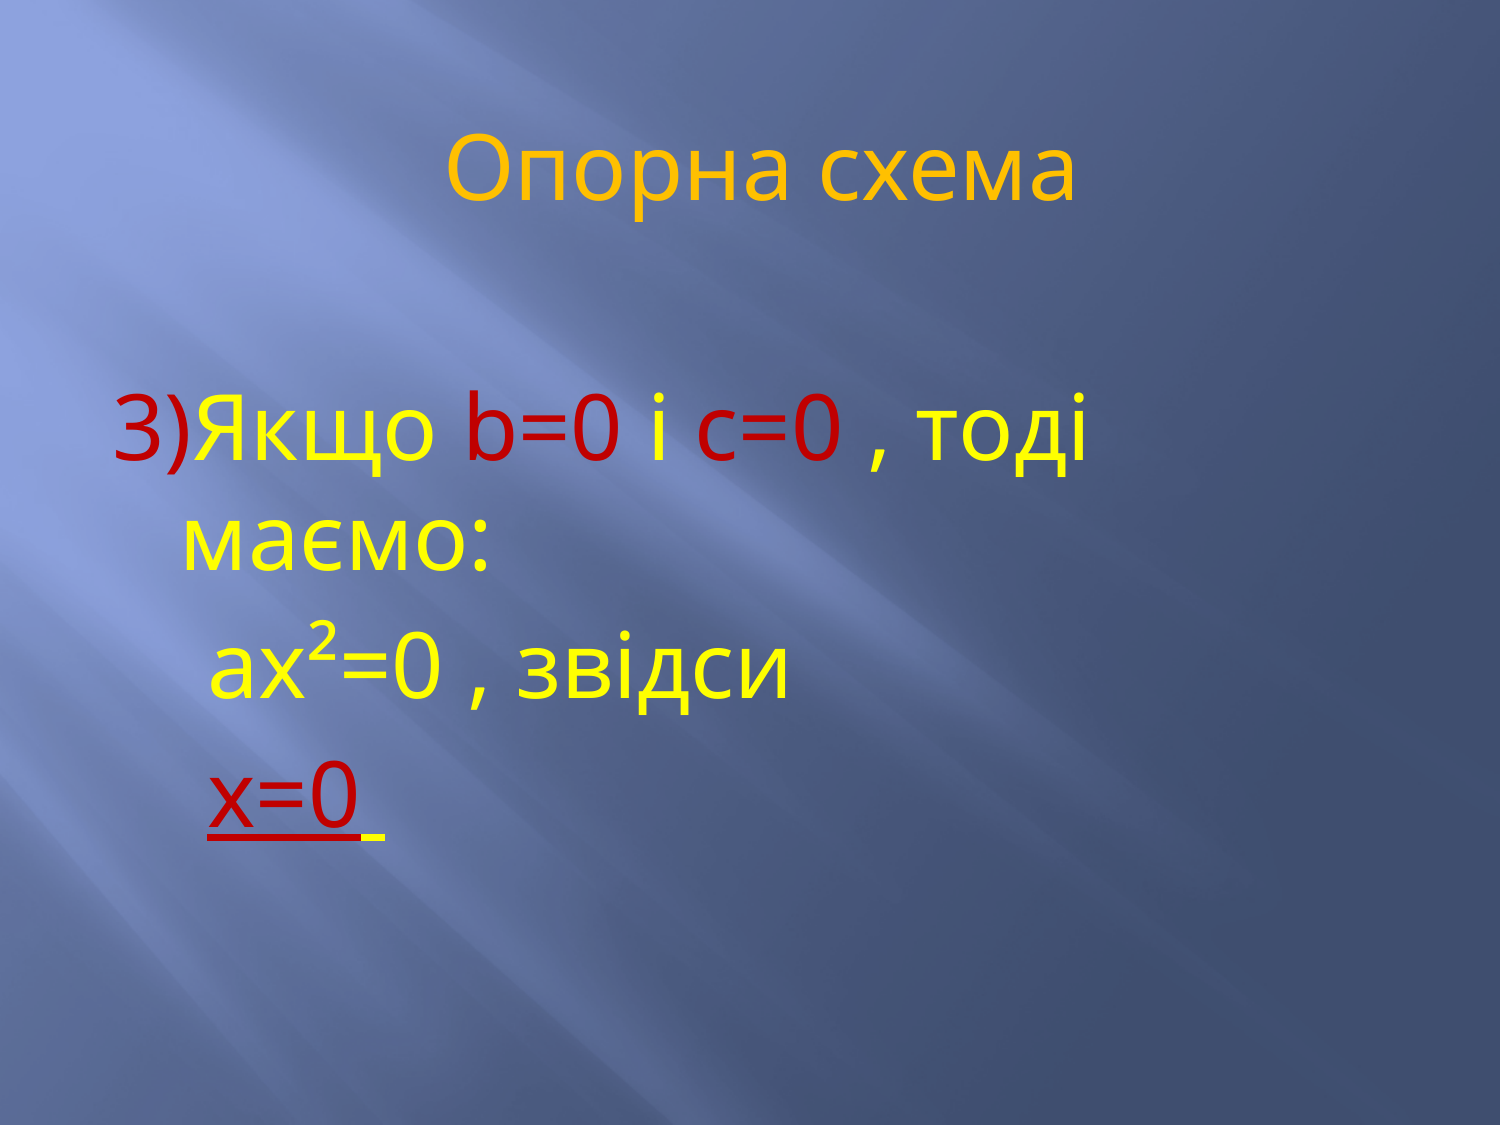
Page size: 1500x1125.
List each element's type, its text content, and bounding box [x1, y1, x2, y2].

text_box Опорна схема [312, 101, 1235, 227]
list 3)Якщо b=0 і c=0 , тоді маємо: ax²=0 , звідси x=0 [75, 361, 1425, 1035]
